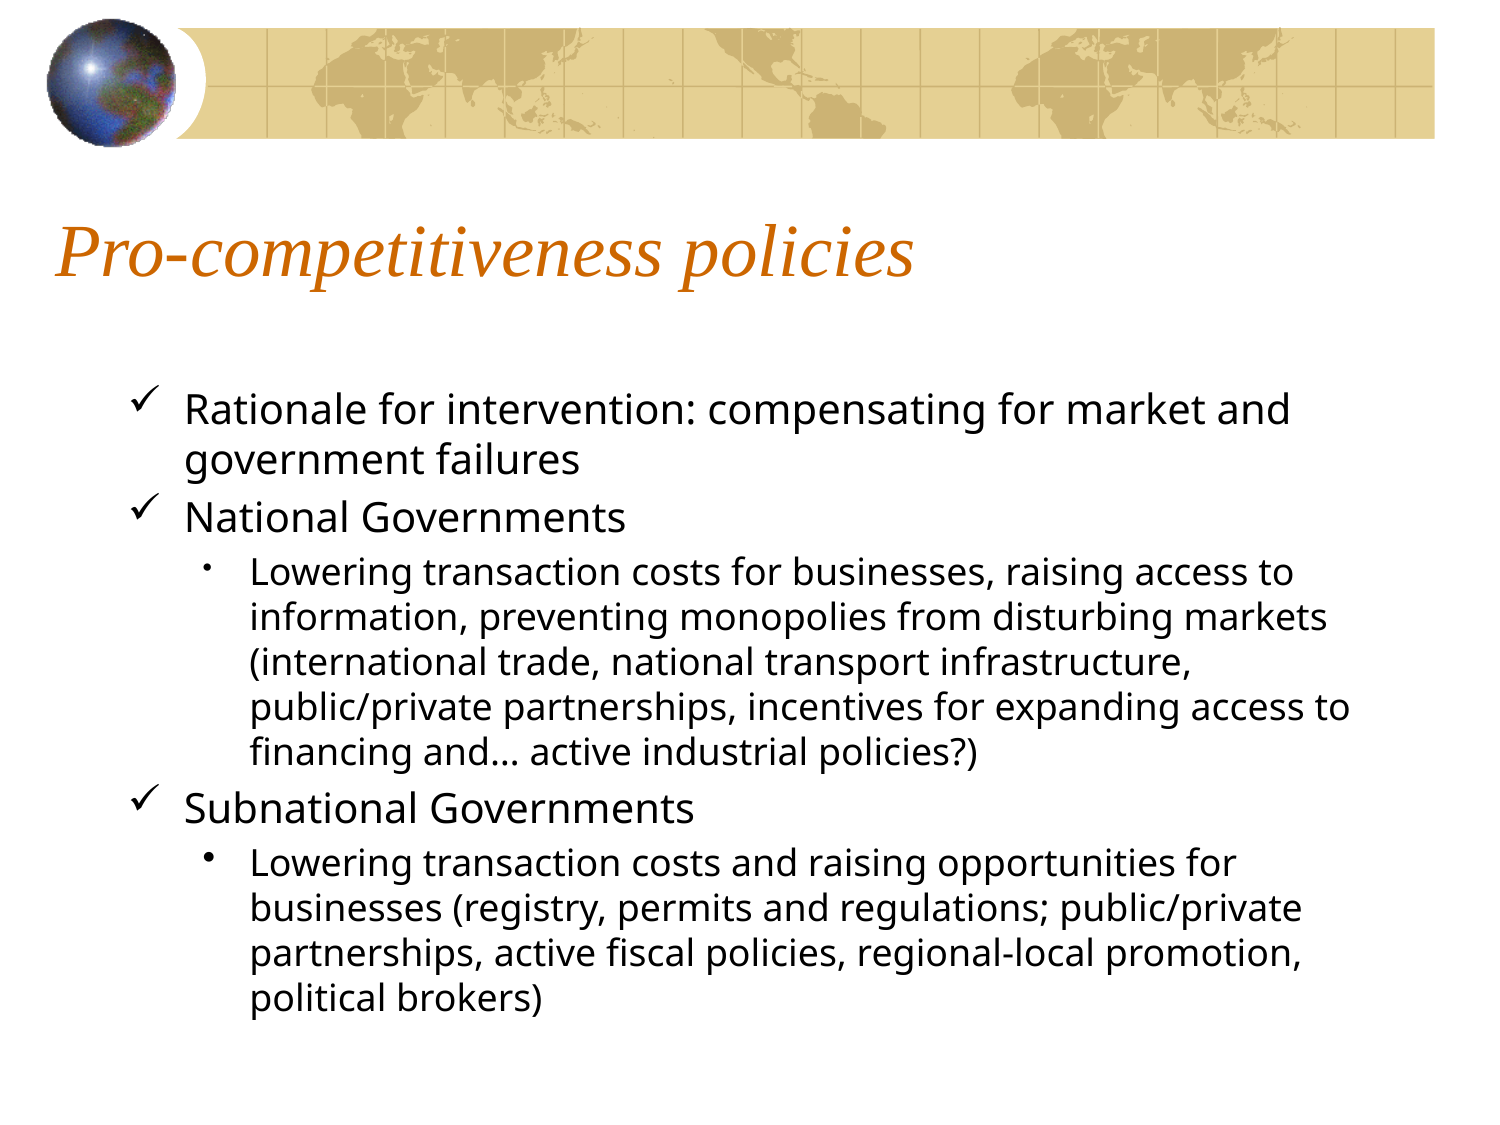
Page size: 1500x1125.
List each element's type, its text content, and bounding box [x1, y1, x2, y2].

title Pro-competitiveness policies [40, 152, 1316, 341]
list Rationale for intervention: compensating for market and government failures National Governments Lowering transaction costs for businesses, raising access to information, preventing monopolies from disturbing markets (international trade, national transport infrastructure, public/private partnerships, incentives for expanding access to financing and… active industrial policies?) Subnational Governments Lowering transaction costs and raising opportunities for businesses (registry, permits and regulations; public/private partnerships, active fiscal policies, regional-local promotion, political brokers) [112, 374, 1388, 1051]
picture [42, 14, 190, 151]
